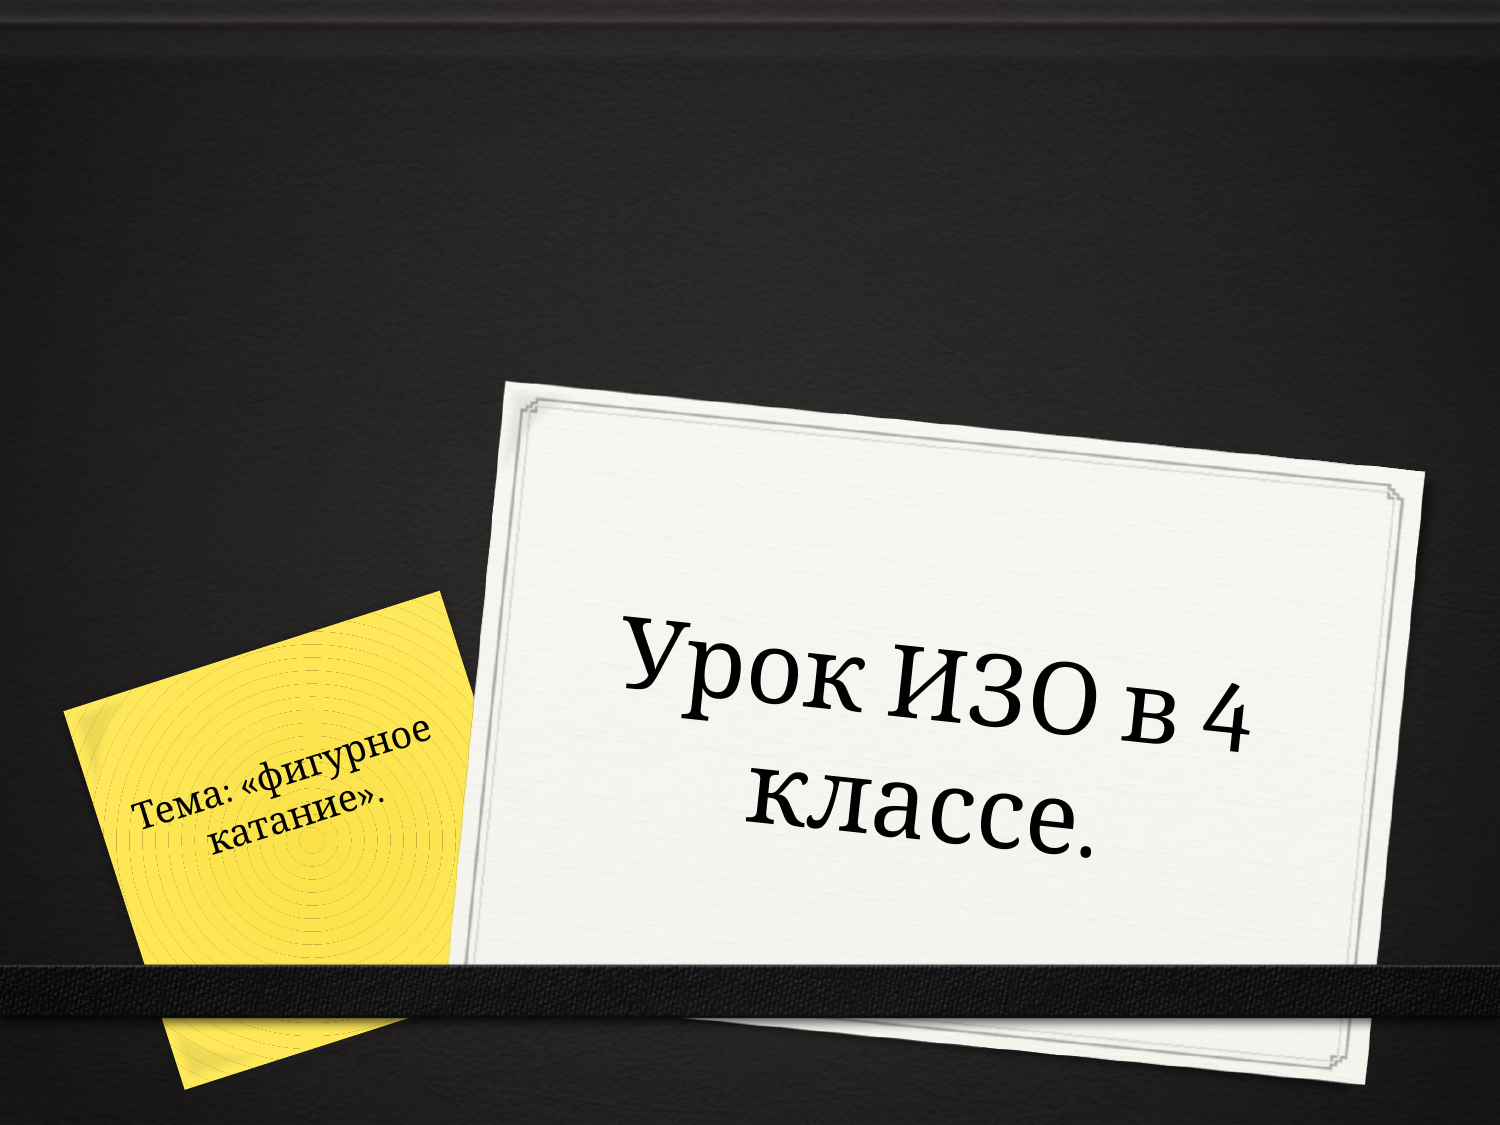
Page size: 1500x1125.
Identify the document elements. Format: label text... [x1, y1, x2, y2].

picture [69, 693, 157, 788]
picture [0, 379, 1500, 1102]
subtitle Тема: «фигурное катание». [76, 680, 514, 950]
title Урок ИЗО в 4 классе. [469, 420, 1423, 917]
